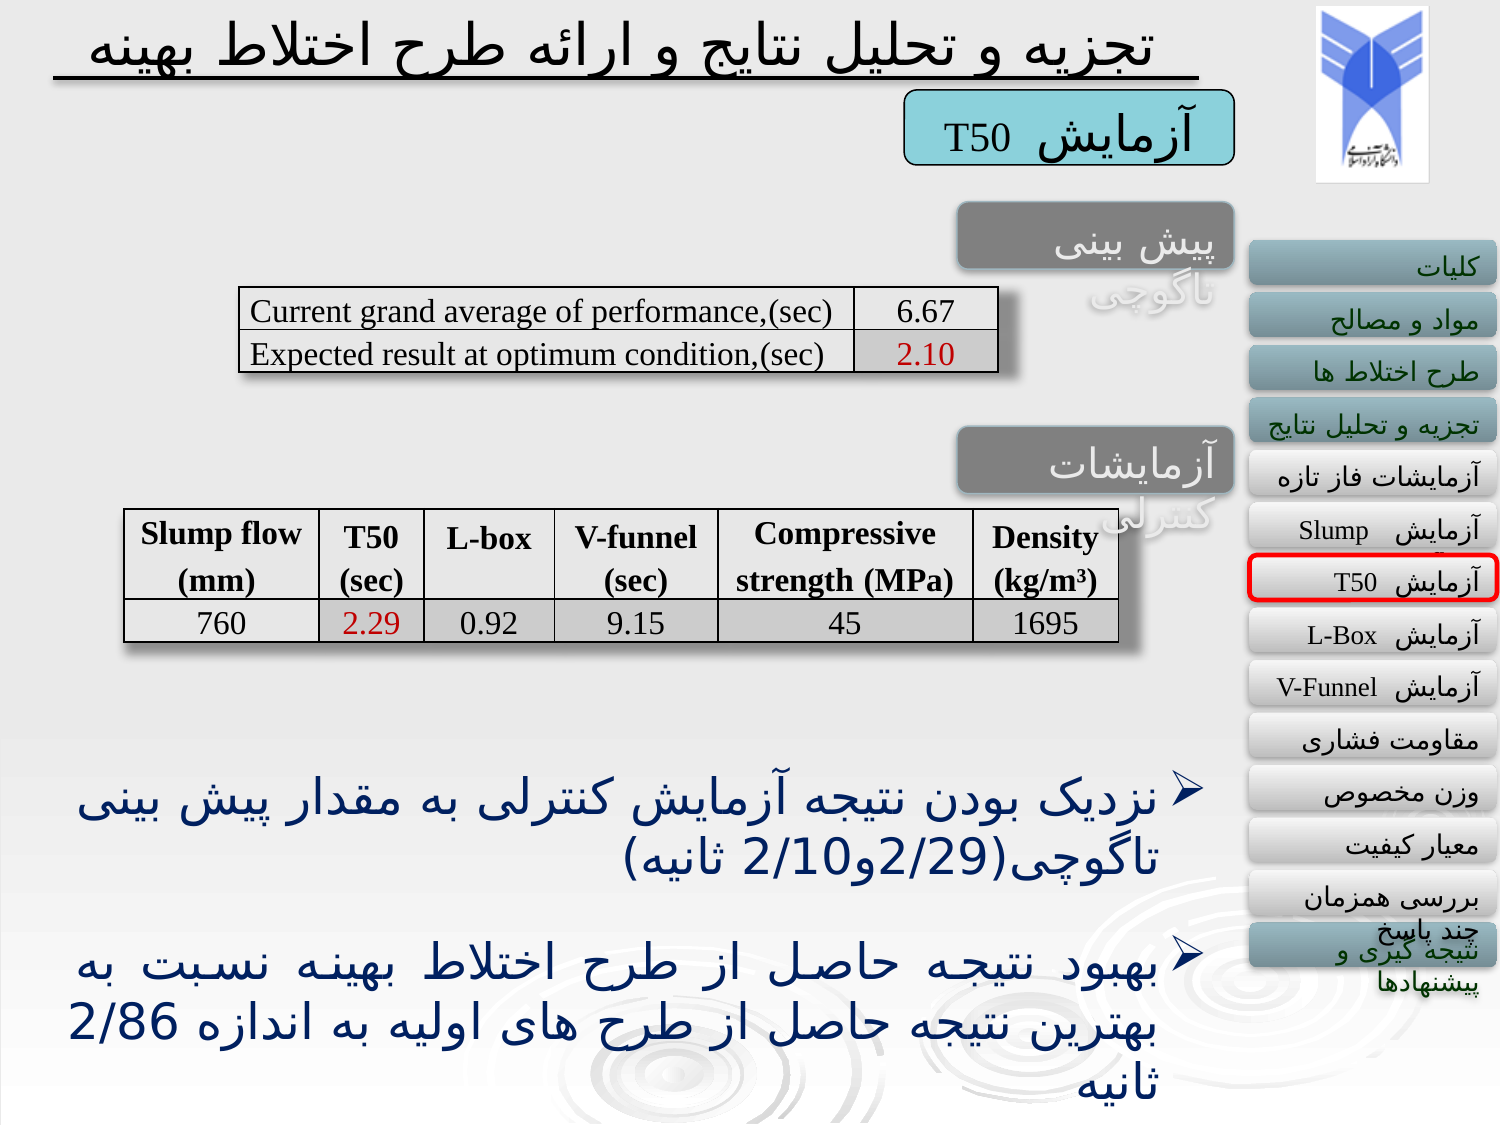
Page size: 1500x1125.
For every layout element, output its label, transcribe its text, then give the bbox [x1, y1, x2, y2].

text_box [120, 513, 1146, 659]
text_box نزدیک بودن نتیجه آزمایش کنترلی به مقدار پیش بینی تاگوچی(2/29و2/10 ثانیه) [17, 756, 1223, 892]
table_header L-box [425, 510, 554, 598]
table_header V-funnel (sec) [555, 510, 717, 598]
text_box معیار کیفیت [1249, 817, 1497, 863]
subtitle تجزیه و تحلیل نتایج و ارائه طرح اختلاط بهینه [0, 0, 1246, 1125]
text_box آزمایشات کنترلی [956, 425, 1236, 495]
text_box کلیات [1249, 239, 1497, 285]
table_cell Expected result at optimum condition,(sec) [240, 330, 853, 371]
table_header Current grand average of performance,(sec) [240, 288, 853, 329]
text_box آزمایش T50 [904, 89, 1235, 165]
table_header Compressive strength (MPa) [719, 510, 972, 598]
text_box وزن مخصوص [1249, 764, 1497, 810]
table_header Density (kg/m³) [974, 510, 1118, 598]
text_box طرح اختلاط ها [1249, 344, 1497, 390]
text_box آزمايش V-Funnel [1249, 660, 1497, 705]
table_header Slump flow (mm) [125, 510, 318, 598]
table_cell 45 [719, 600, 972, 641]
table_cell 9.15 [555, 600, 717, 641]
table_cell 2.29 [320, 600, 423, 641]
text_box بهبود نتیجه حاصل از طرح اختلاط بهینه نسبت به بهترین نتیجه حاصل از طرح های اولیه به اندازه 2/86 ثانیه [53, 922, 1223, 1117]
picture [1316, 6, 1432, 185]
text_box آزمایش T50 [1249, 554, 1497, 600]
table_cell 0.92 [425, 600, 554, 641]
table_cell 2.10 [855, 330, 997, 371]
text_box آزمايش L-Box [1249, 607, 1497, 653]
text_box پیش بینی تاگوچی [956, 200, 1236, 270]
text_box تجزیه و تحلیل نتایج [1249, 397, 1497, 443]
table_cell 760 [125, 600, 318, 641]
text_box نتیجه گیری و پیشنهادها [1249, 923, 1497, 968]
table_header 6.67 [855, 288, 997, 329]
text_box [239, 287, 1024, 384]
text_box آزمایشات فاز تازه [1249, 449, 1497, 495]
text_box بررسی همزمان چند پاسخ [1249, 869, 1497, 915]
table_header T50 (sec) [320, 510, 423, 598]
table_cell 1695 [974, 600, 1118, 641]
text_box مقاومت فشاری [1249, 713, 1497, 758]
text_box مواد و مصالح [1249, 292, 1497, 338]
text_box آزمايش Slump flow [1249, 502, 1497, 548]
